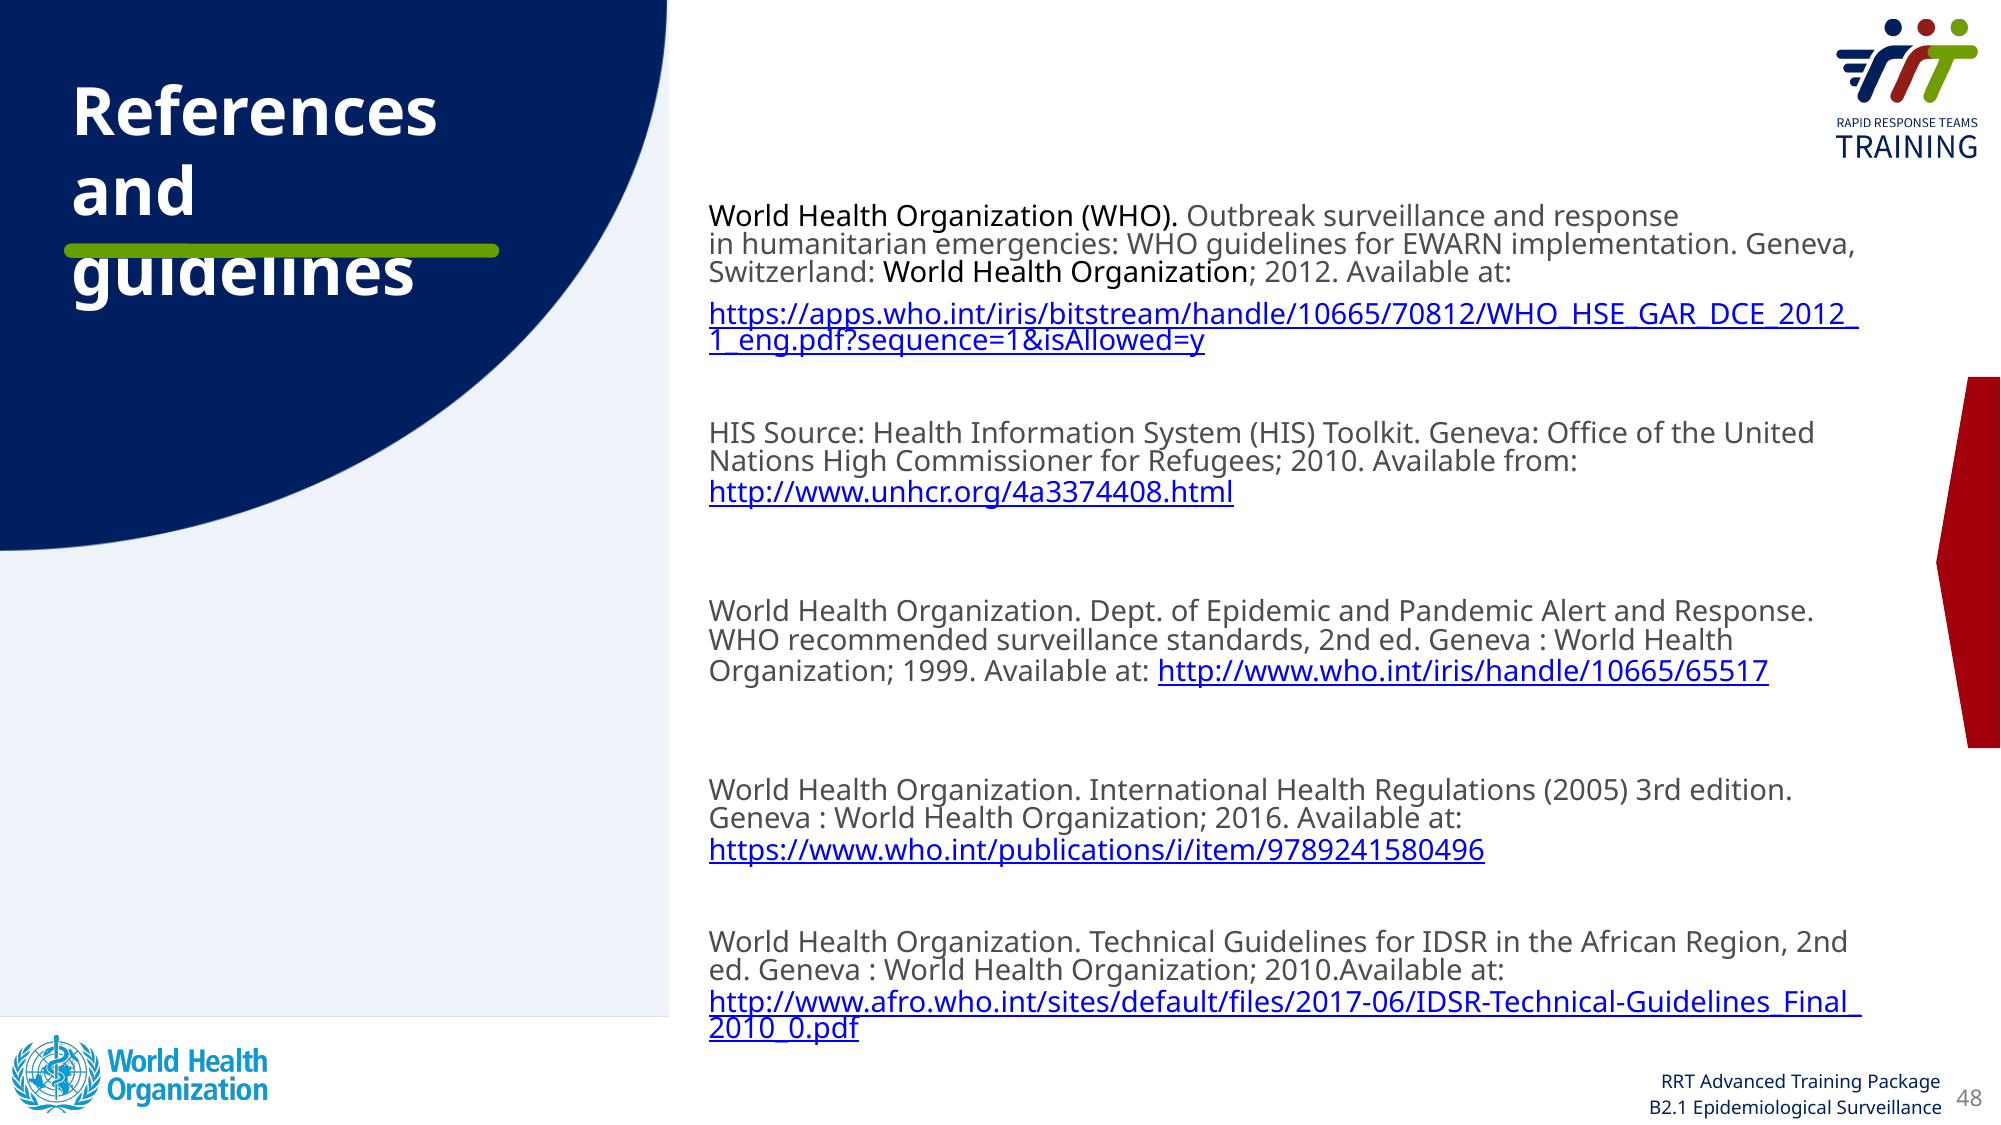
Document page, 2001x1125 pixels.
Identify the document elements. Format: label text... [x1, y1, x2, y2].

picture [12, 1083, 48, 1113]
list World Health Organization (WHO). Outbreak surveillance and response in humanitarian emergencies: WHO guidelines for EWARN implementation. Geneva, Switzerland: World Health Organization; 2012. Available at: https://apps.who.int/iris/bitstream/handle/10665/70812/WHO_HSE_GAR_DCE_2012_1_eng.pdf?sequence=1&isAllowed=y HIS Source: Health Information System (HIS) Toolkit. Geneva: Ofﬁce of the United Nations High Commissioner for Refugees; 2010. Available from: http://www.unhcr.org/4a3374408.html World Health Organization. Dept. of Epidemic and Pandemic Alert and Response. WHO recommended surveillance standards, 2nd ed. Geneva : World Health Organization; 1999. Available at: http://www.who.int/iris/handle/10665/65517 World Health Organization. International Health Regulations (2005) 3rd edition. Geneva : World Health Organization; 2016. Available at: https://www.who.int/publications/i/item/9789241580496 World Health Organization. Technical Guidelines for IDSR in the African Region, 2nd ed. Geneva : World Health Organization; 2010.Available at: http://www.afro.who.int/sites/default/files/2017-06/IDSR-Technical-Guidelines_Final_2010_0.pdf [700, 195, 1875, 1049]
picture [1835, 19, 1978, 167]
picture [0, 0, 669, 1018]
picture [58, 1050, 64, 1058]
picture [12, 1035, 267, 1113]
